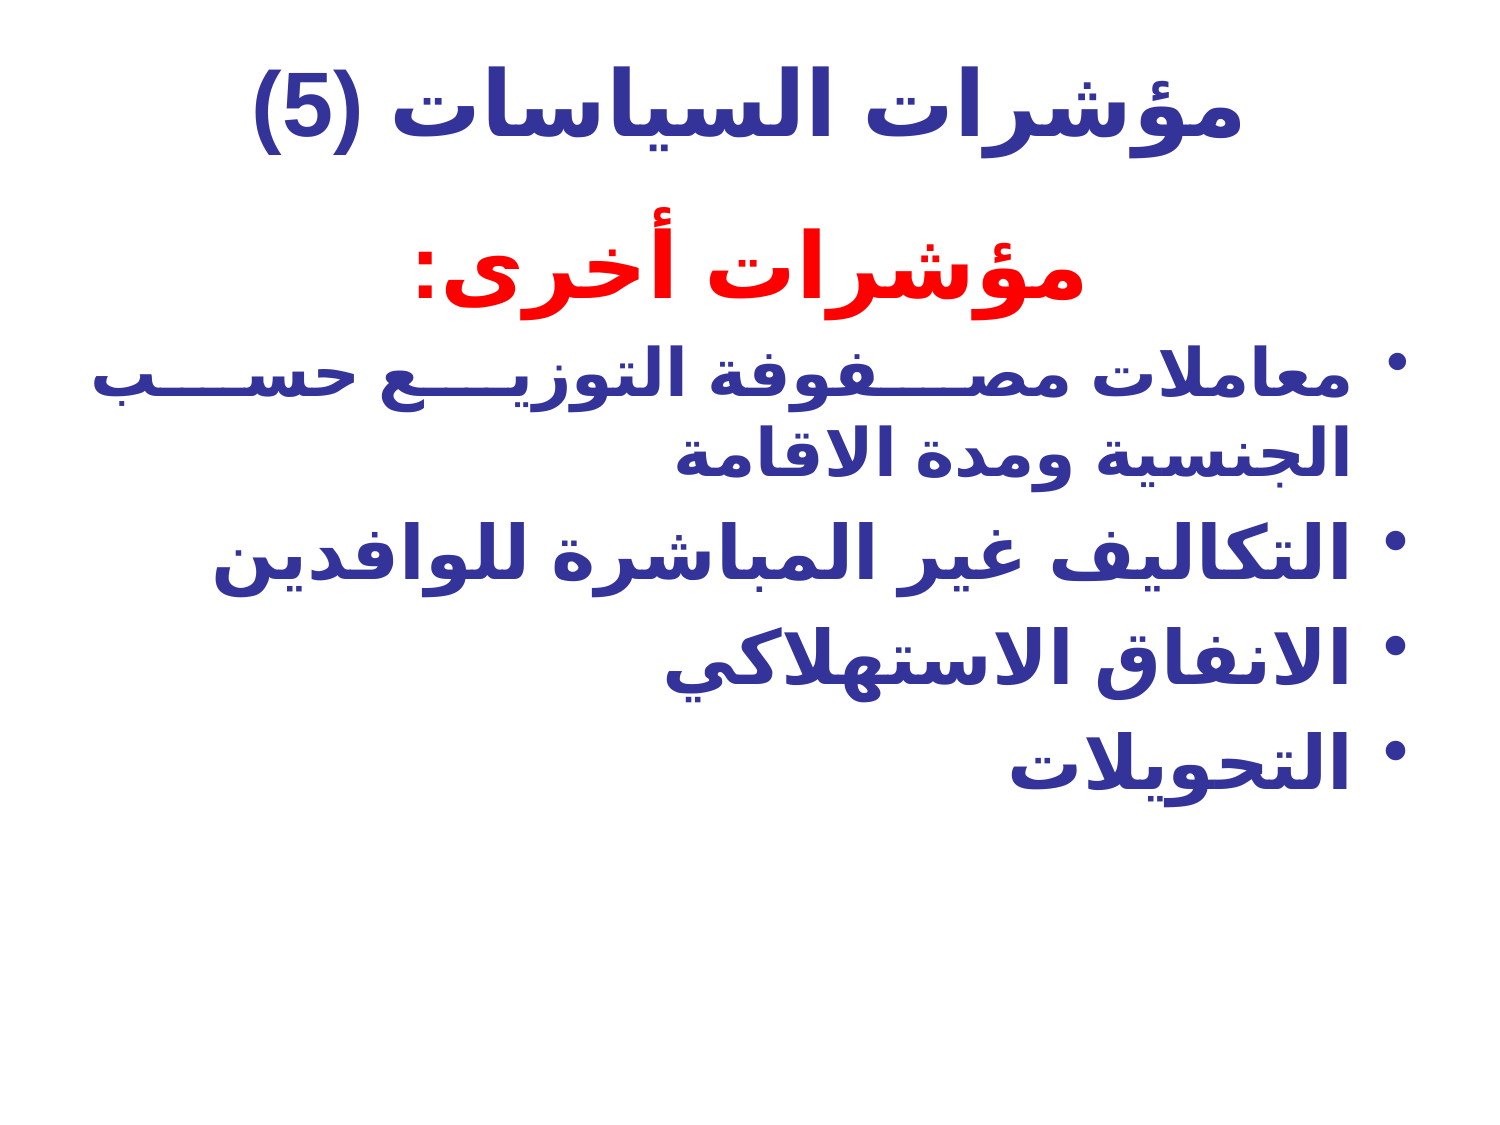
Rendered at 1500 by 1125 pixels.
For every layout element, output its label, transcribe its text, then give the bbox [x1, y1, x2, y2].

title مؤشرات السياسات (5) [74, 23, 1426, 177]
list مؤشرات أخرى: معاملات مصفوفة التوزيع حسب الجنسية ومدة الاقامة التكاليف غير المباشرة للوافدين الانفاق الاستهلاكي التحويلات [74, 198, 1426, 1044]
